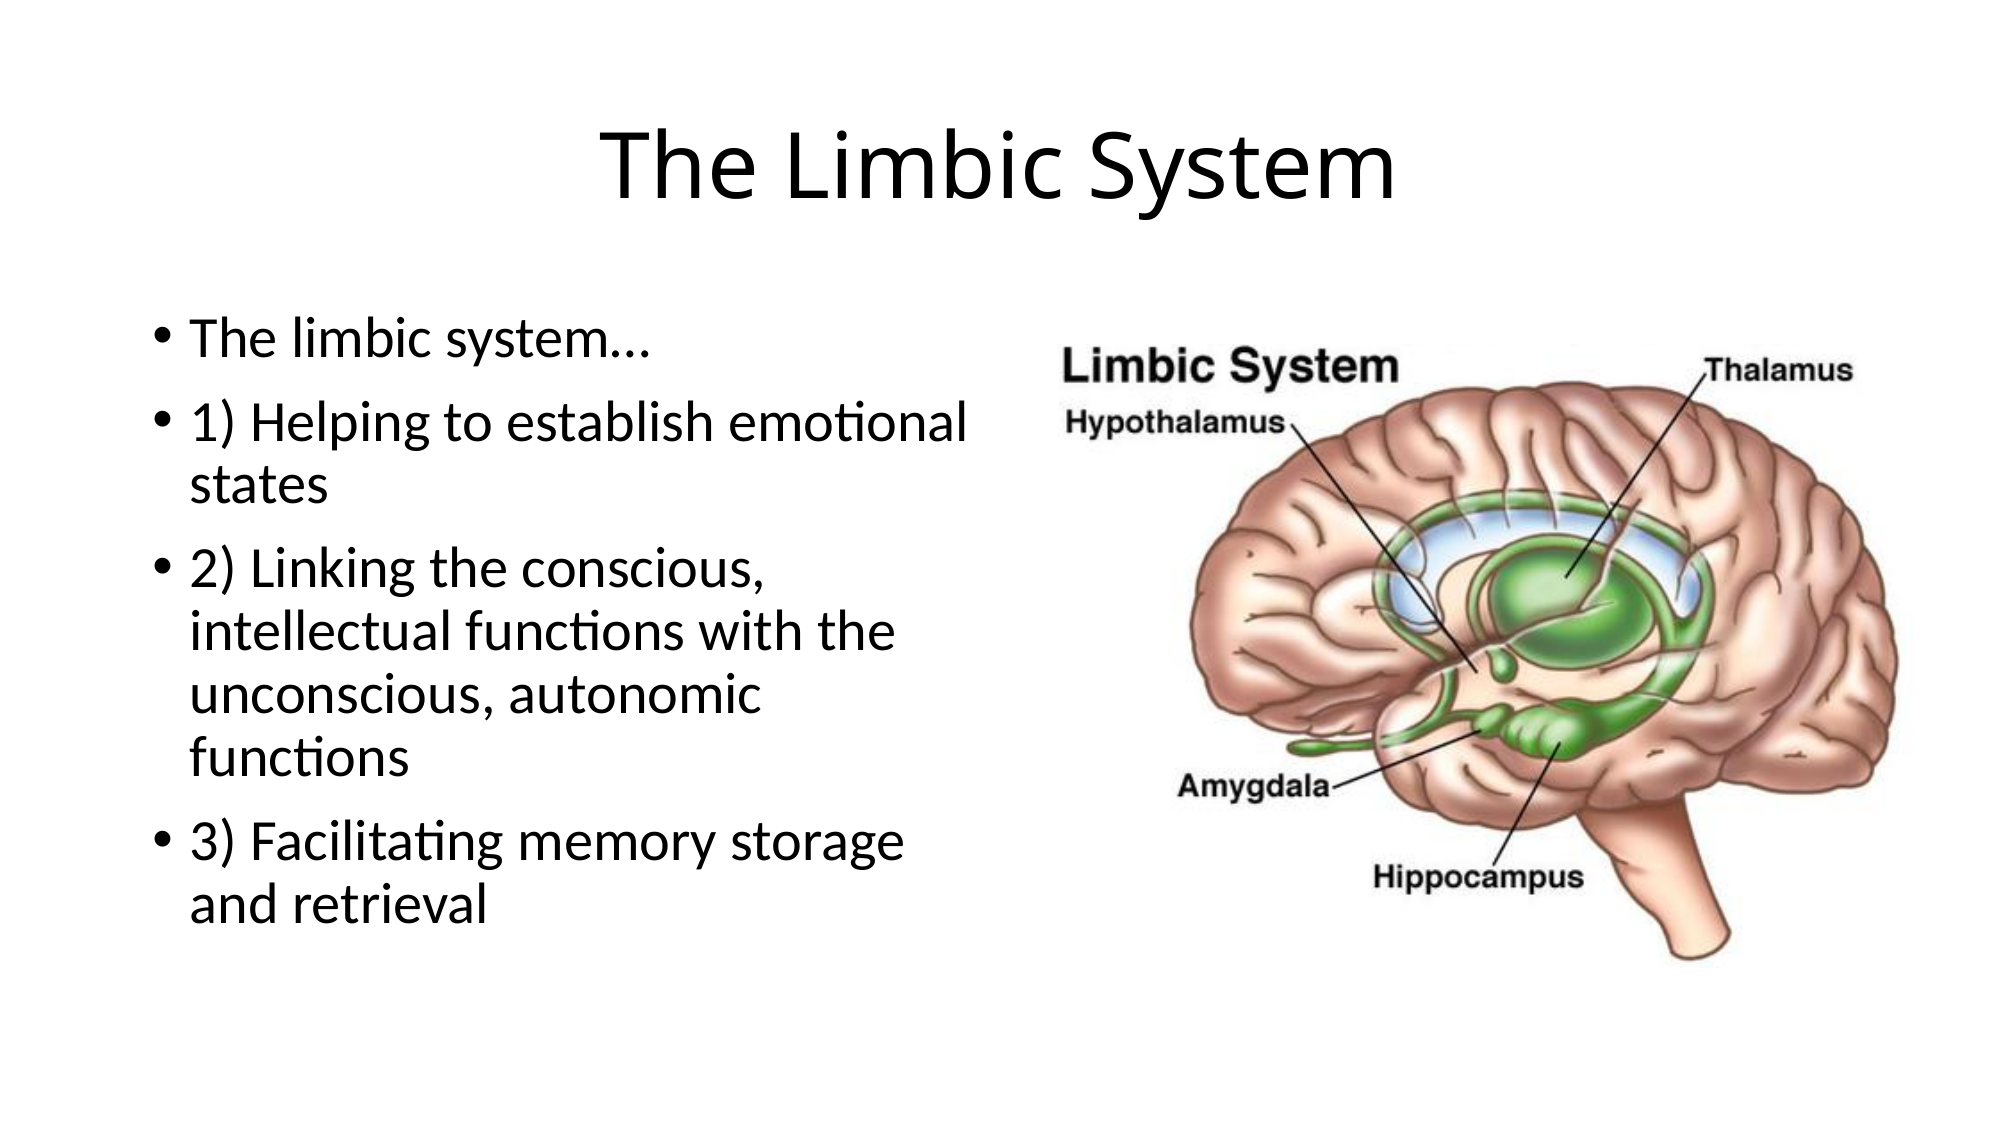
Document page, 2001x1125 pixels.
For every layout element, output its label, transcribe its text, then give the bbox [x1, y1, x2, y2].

list The limbic system… 1) Helping to establish emotional states 2) Linking the conscious, intellectual functions with the unconscious, autonomic functions 3) Facilitating memory storage and retrieval [137, 299, 988, 1014]
picture [1058, 344, 1914, 968]
title The Limbic System [137, 59, 1863, 278]
